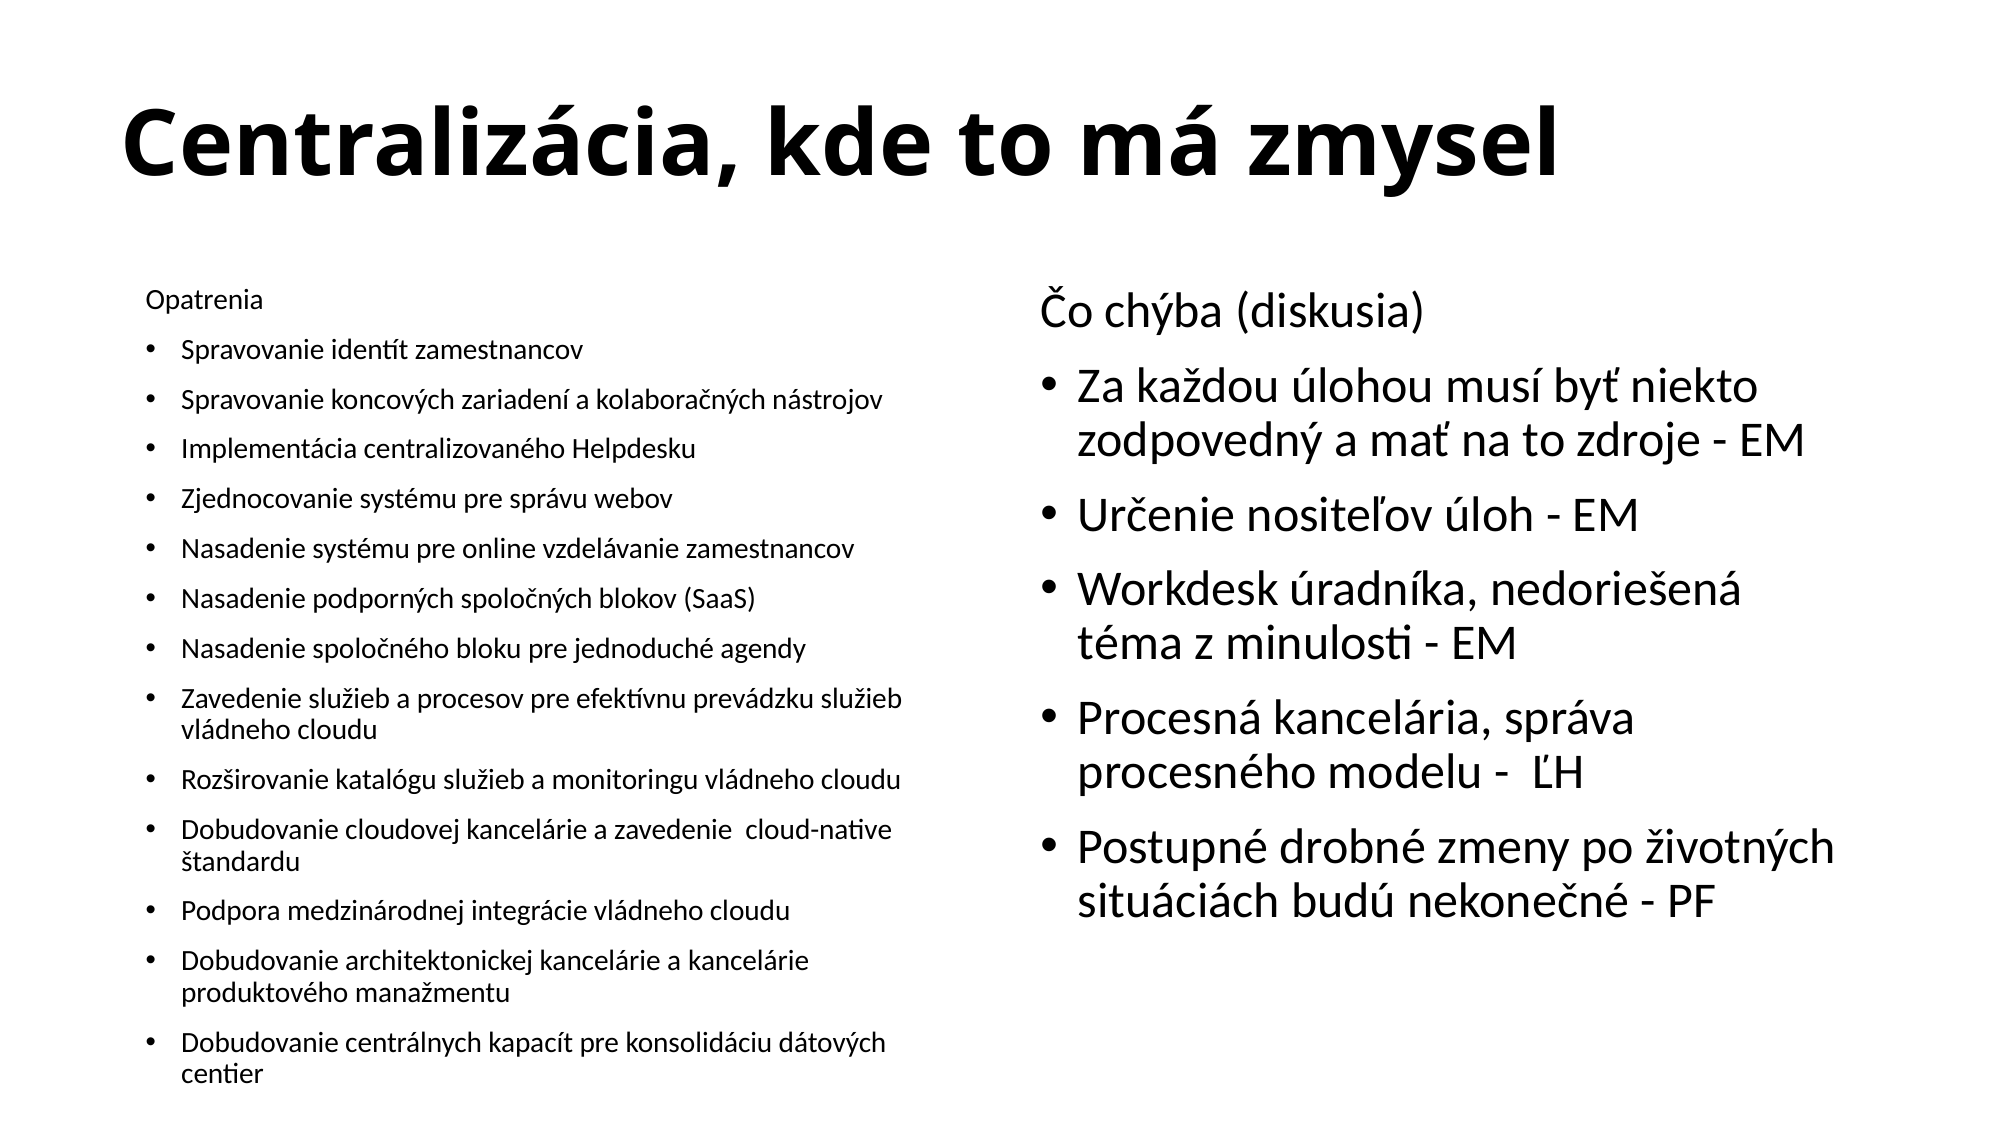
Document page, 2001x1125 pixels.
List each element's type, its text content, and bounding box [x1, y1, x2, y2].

list Čo chýba (diskusia) Za každou úlohou musí byť niekto zodpovedný a mať na to zdroje - EM Určenie nositeľov úloh - EM Workdesk úradníka, nedoriešená téma z minulosti - EM Procesná kancelária, správa procesného modelu - ĽH Postupné drobné zmeny po životných situáciách budú nekonečné - PF [1025, 276, 1855, 998]
title Centralizácia, kde to má zmysel [105, 52, 1895, 240]
text_box Opatrenia Spravovanie identít zamestnancov Spravovanie koncových zariadení a kolaboračných nástrojov Implementácia centralizovaného Helpdesku Zjednocovanie systému pre správu webov Nasadenie systému pre online vzdelávanie zamestnancov Nasadenie podporných spoločných blokov (SaaS) Nasadenie spoločného bloku pre jednoduché agendy Zavedenie služieb a procesov pre efektívnu prevádzku služieb vládneho cloudu Rozširovanie katalógu služieb a monitoringu vládneho cloudu Dobudovanie cloudovej kancelárie a zavedenie cloud-native štandardu Podpora medzinárodnej integrácie vládneho cloudu Dobudovanie architektonickej kancelárie a kancelárie produktového manažmentu Dobudovanie centrálnych kapacít pre konsolidáciu dátových centier [130, 276, 960, 1100]
